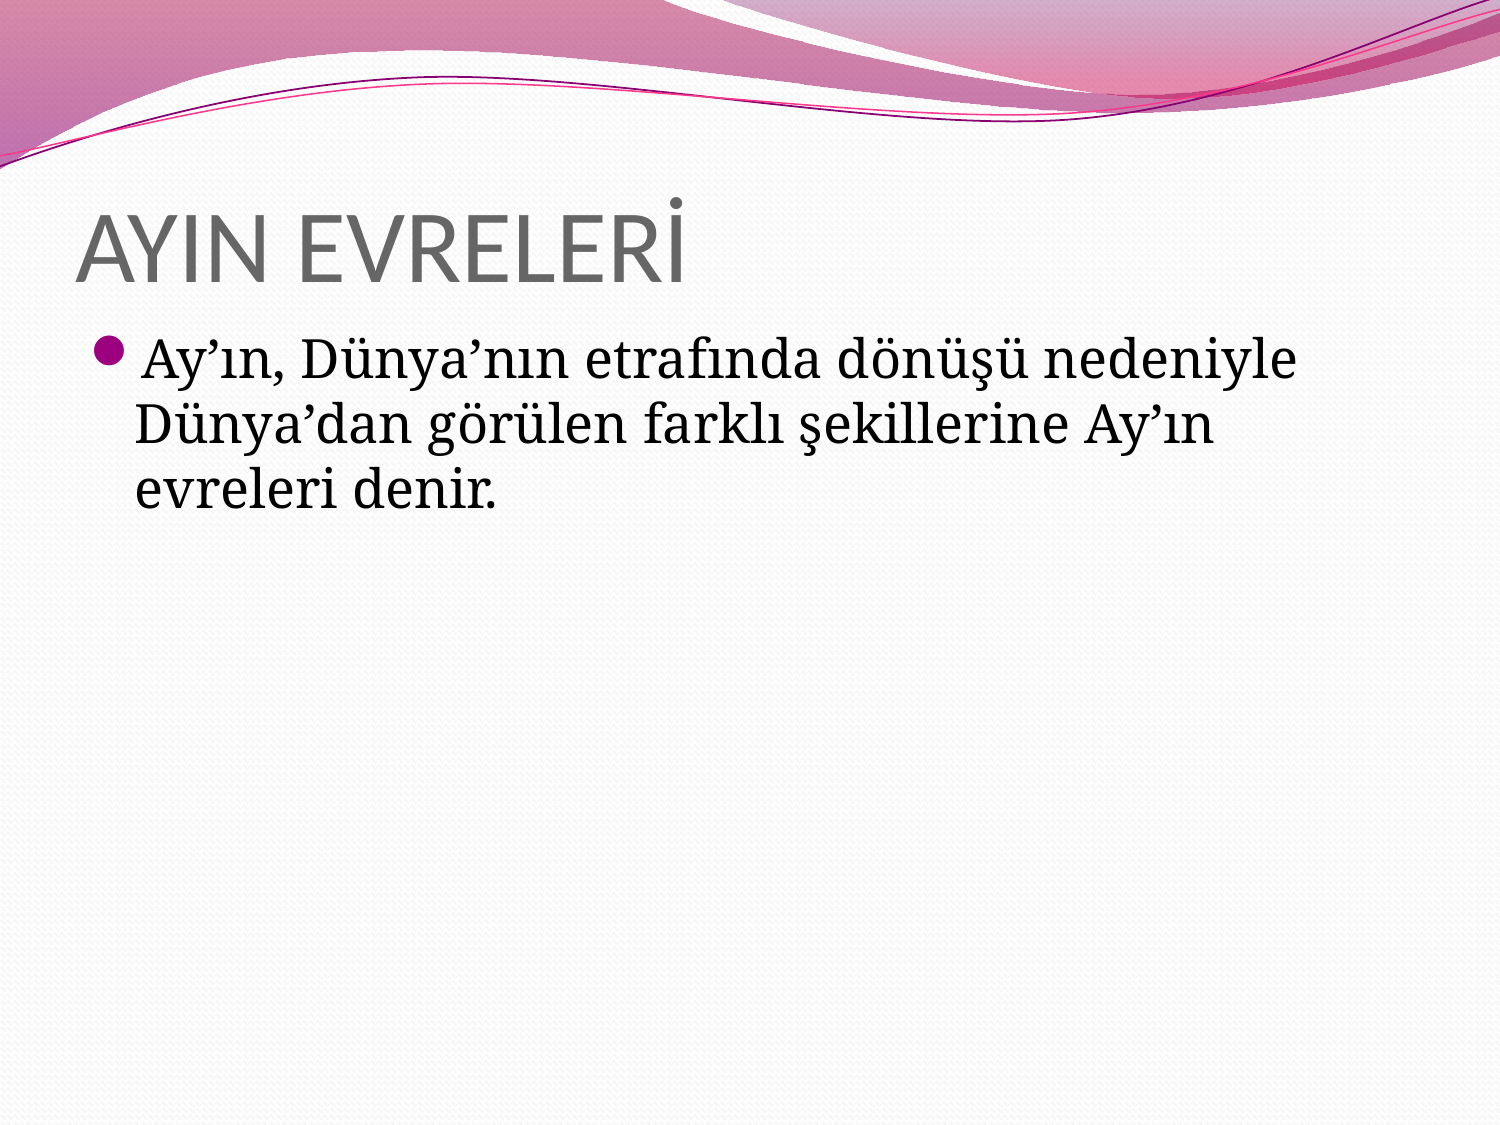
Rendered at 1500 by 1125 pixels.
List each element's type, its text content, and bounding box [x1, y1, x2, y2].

title AYIN EVRELERİ [75, 115, 1425, 303]
list Ay’ın, Dünya’nın etrafında dönüşü nedeniyle Dünya’dan görülen farklı şekillerine Ay’ın evreleri denir. [75, 317, 1425, 1038]
